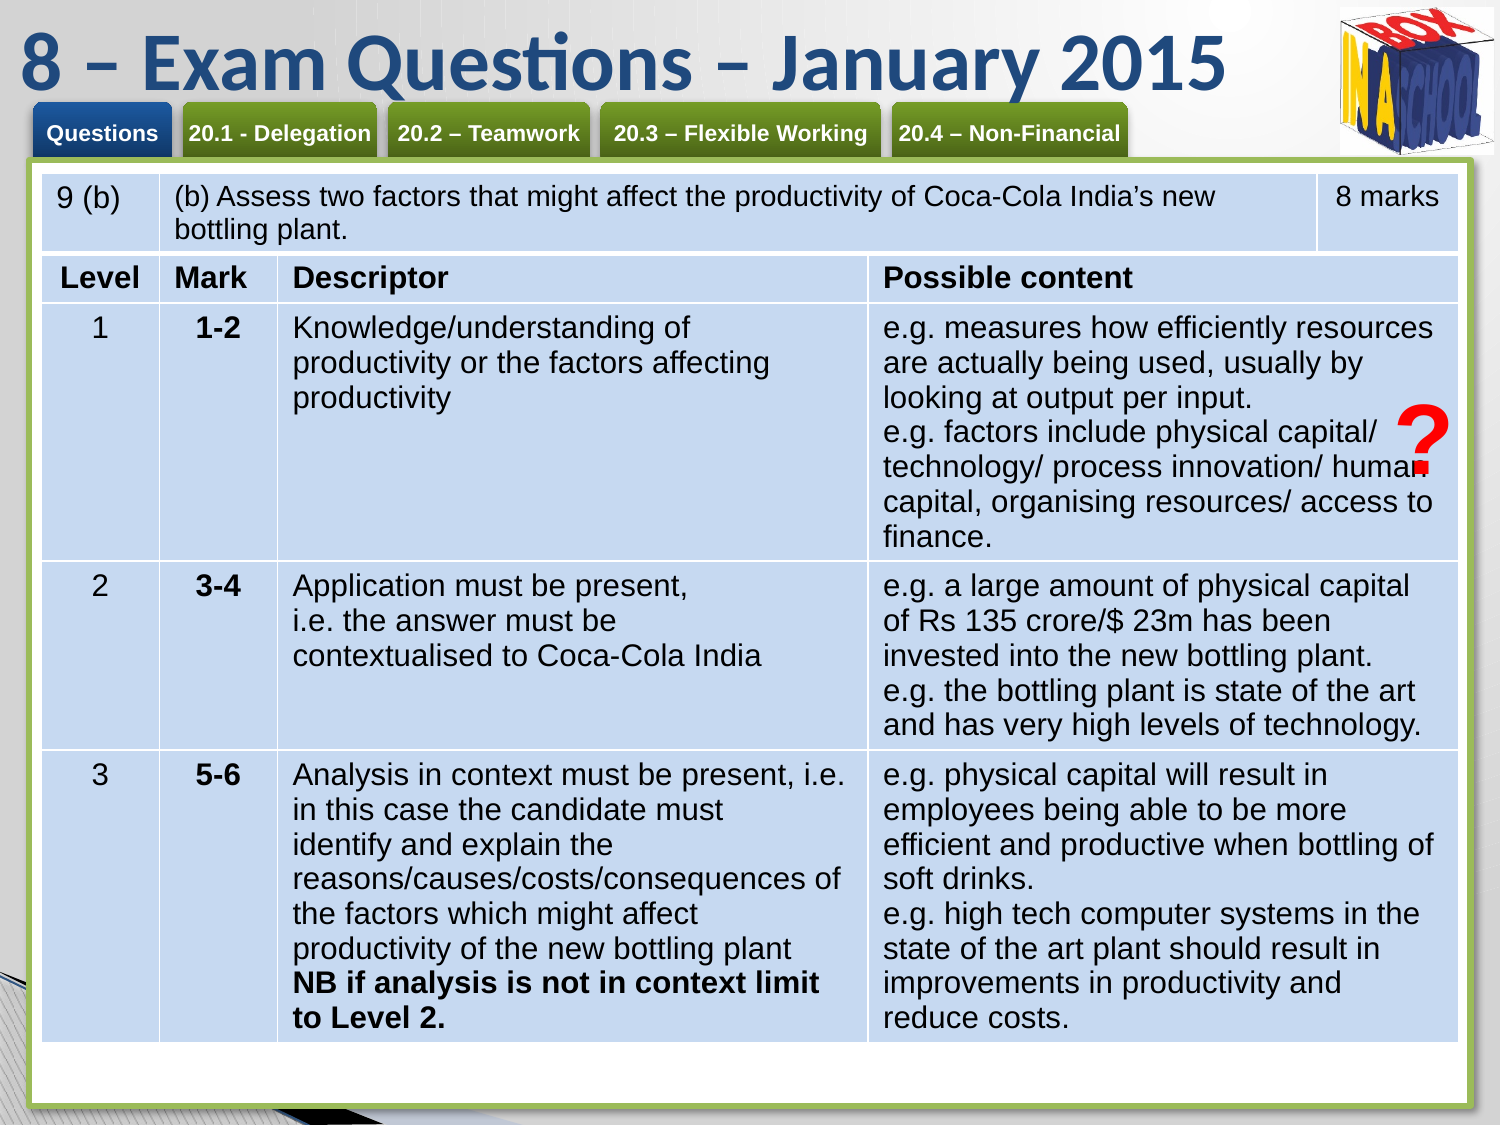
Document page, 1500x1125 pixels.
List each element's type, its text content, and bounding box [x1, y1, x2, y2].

table_header 8 marks [1318, 174, 1458, 251]
table_cell Descriptor [278, 256, 867, 302]
table_cell e.g. a large amount of physical capital of Rs 135 crore/$ 23m has been invested into the new bottling plant. e.g. the bottling plant is state of the art and has very high levels of technology. [869, 562, 1458, 749]
table_cell Level [42, 256, 159, 302]
picture [281, 1114, 303, 1125]
table_cell Possible content [869, 256, 1458, 302]
table_cell Knowledge/understanding of productivity or the factors affecting productivity [278, 304, 867, 560]
table_cell e.g. measures how efficiently resources are actually being used, usually by looking at output per input. e.g. factors include physical capital/ technology/ process innovation/ human capital, organising resources/ access to finance. [869, 304, 1458, 560]
picture [1340, 7, 1495, 155]
table_header 9 (b) [42, 174, 159, 251]
table_cell e.g. physical capital will result in employees being able to be more efficient and productive when bottling of soft drinks. e.g. high tech computer systems in the state of the art plant should result in improvements in productivity and reduce costs. [869, 751, 1458, 1042]
table_cell 1 [42, 304, 159, 560]
table_cell 2 [42, 562, 159, 749]
table_cell Application must be present, i.e. the answer must be contextualised to Coca-Cola India [278, 562, 867, 749]
table_cell Analysis in context must be present, i.e. in this case the candidate must identify and explain the reasons/causes/costs/consequences of the factors which might affect productivity of the new bottling plant NB if analysis is not in context limit to Level 2. [278, 751, 867, 1042]
table_cell Mark [160, 256, 277, 302]
table_header (b) Assess two factors that might affect the productivity of Coca-Cola India’s new bottling plant. [160, 174, 1316, 251]
table_cell 1-2 [160, 304, 277, 560]
title 8 – Exam Questions – January 2015 [5, 11, 1270, 102]
table_cell 3 [42, 751, 159, 1042]
table_cell 3-4 [160, 562, 277, 749]
table_cell 5-6 [160, 751, 277, 1042]
text_box ? [1379, 367, 1470, 502]
